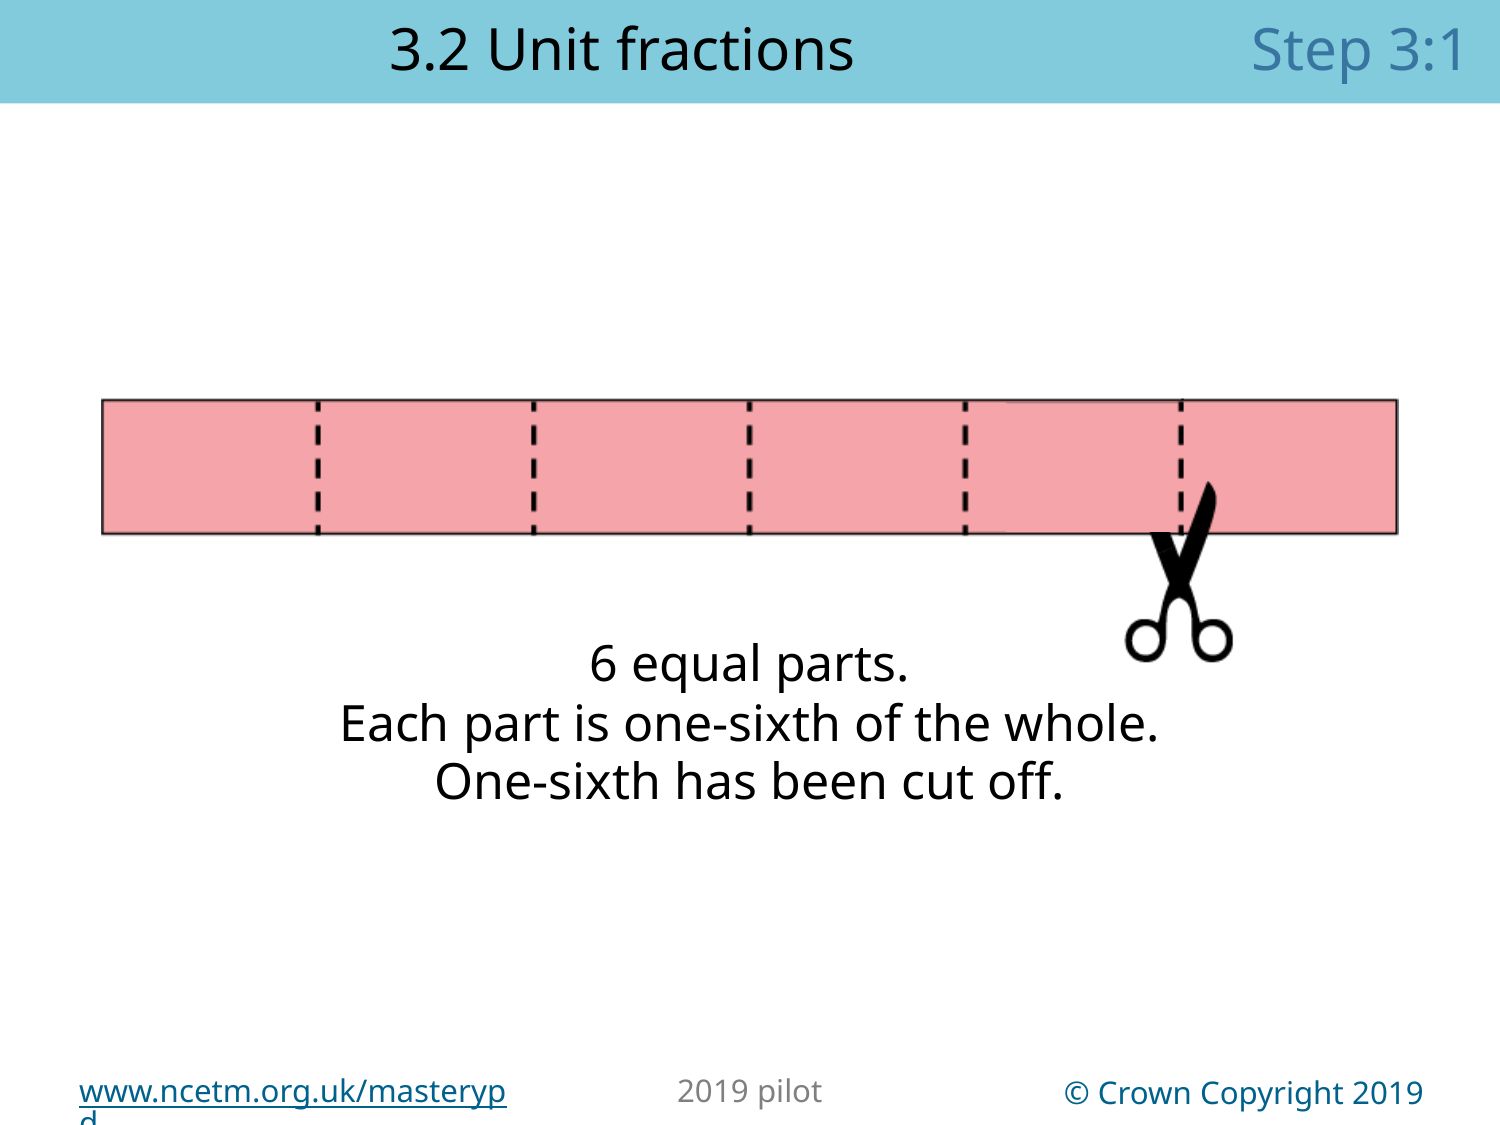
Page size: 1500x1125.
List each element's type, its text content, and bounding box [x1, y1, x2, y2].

list 3.2 Unit fractions Step 3:1 [0, 0, 1500, 104]
picture [101, 398, 1432, 672]
text_box 6 equal parts. [565, 623, 934, 684]
text_box One-sixth has been cut off. [326, 742, 1174, 818]
text_box Each part is one-sixth of the whole. [240, 684, 1260, 760]
